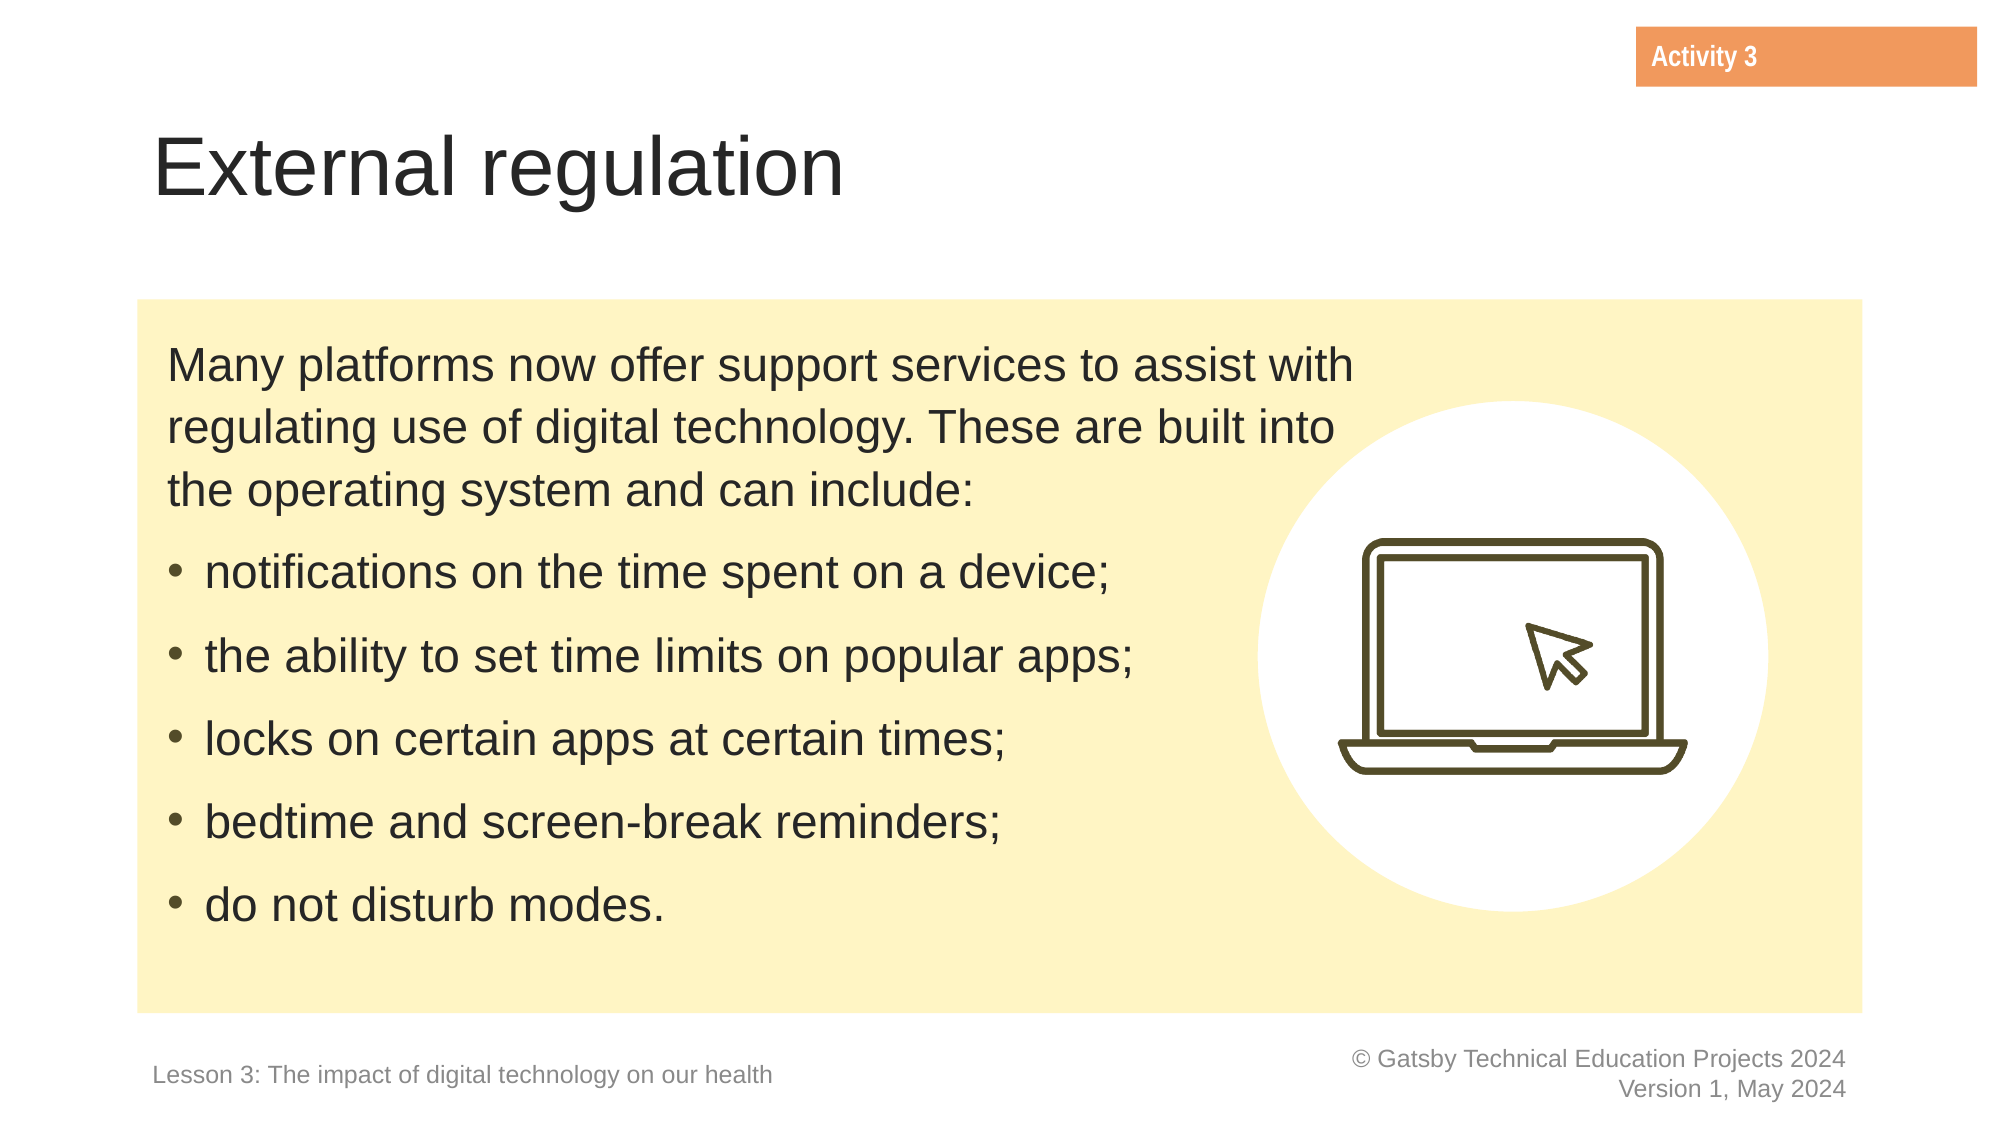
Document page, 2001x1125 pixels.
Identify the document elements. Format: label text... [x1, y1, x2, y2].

list Many platforms now offer support services to assist with regulating use of digital technology. These are built into the operating system and can include: notifications on the time spent on a device; the ability to set time limits on popular apps; locks on certain apps at certain times; bedtime and screen-break reminders; do not disturb modes. [137, 299, 1863, 1014]
text_box [1253, 396, 1773, 916]
list Lesson 3: The impact of digital technology on our health [137, 1042, 829, 1103]
picture [1337, 538, 1688, 775]
title External regulation [137, 59, 1863, 278]
list Activity 3 [1636, 26, 1978, 87]
